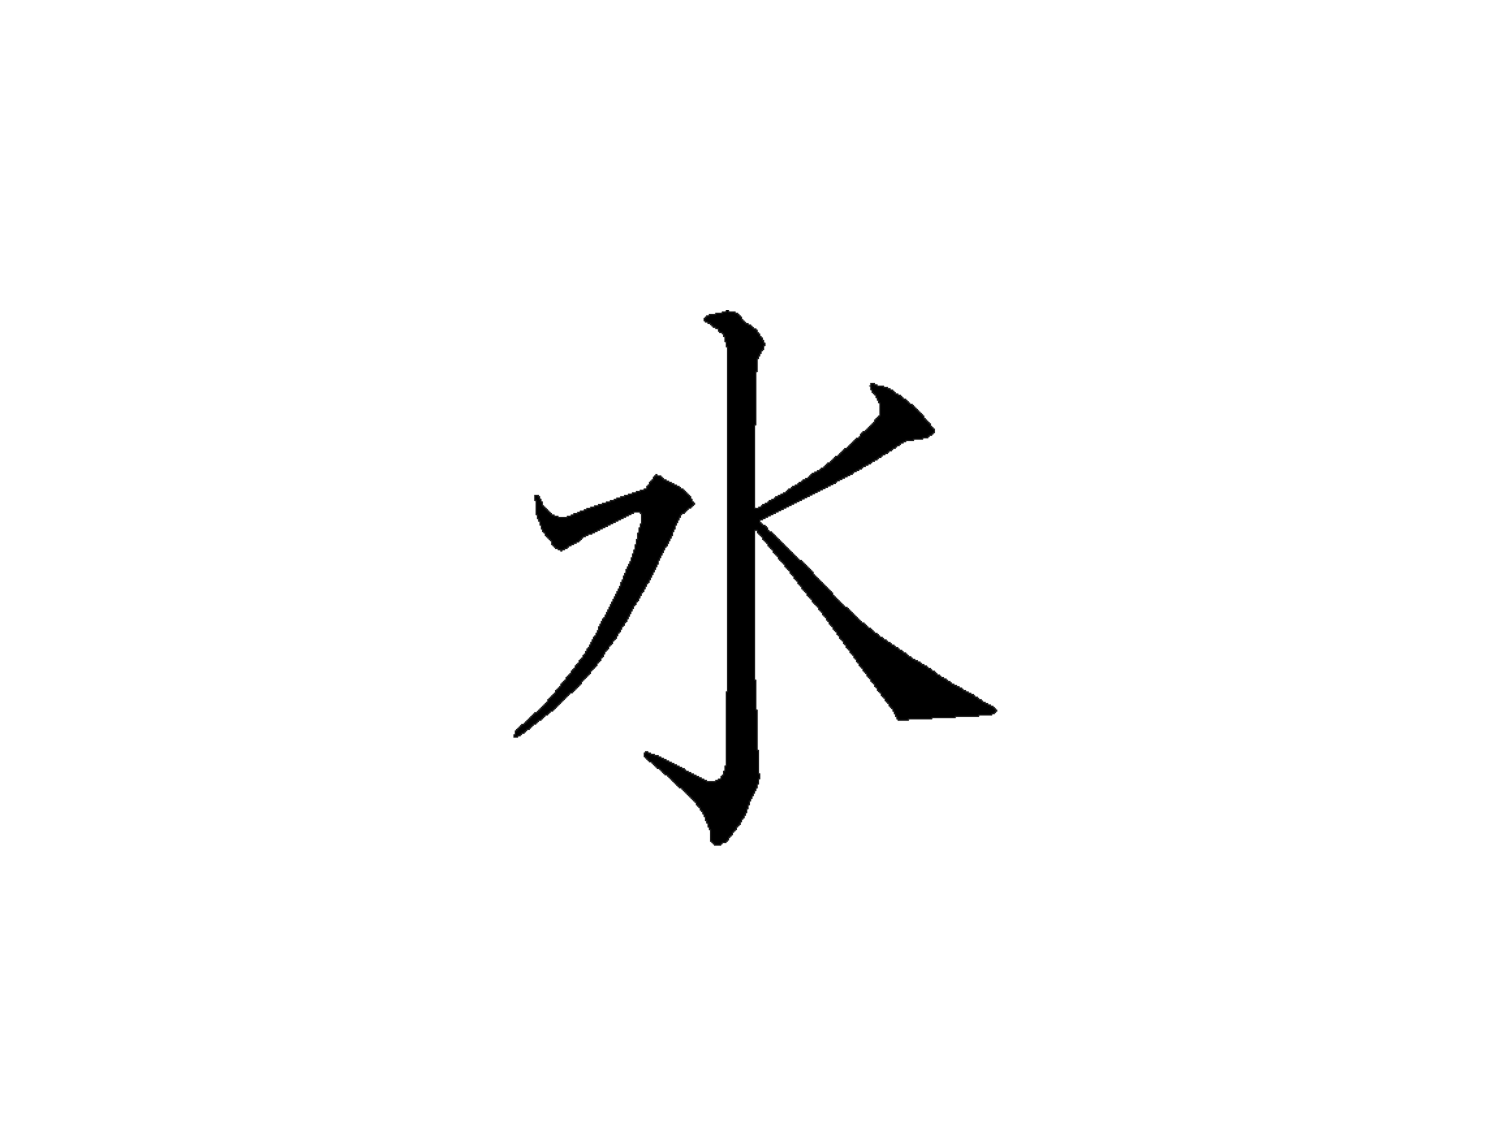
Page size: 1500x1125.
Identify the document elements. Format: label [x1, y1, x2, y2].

picture [512, 310, 1003, 851]
